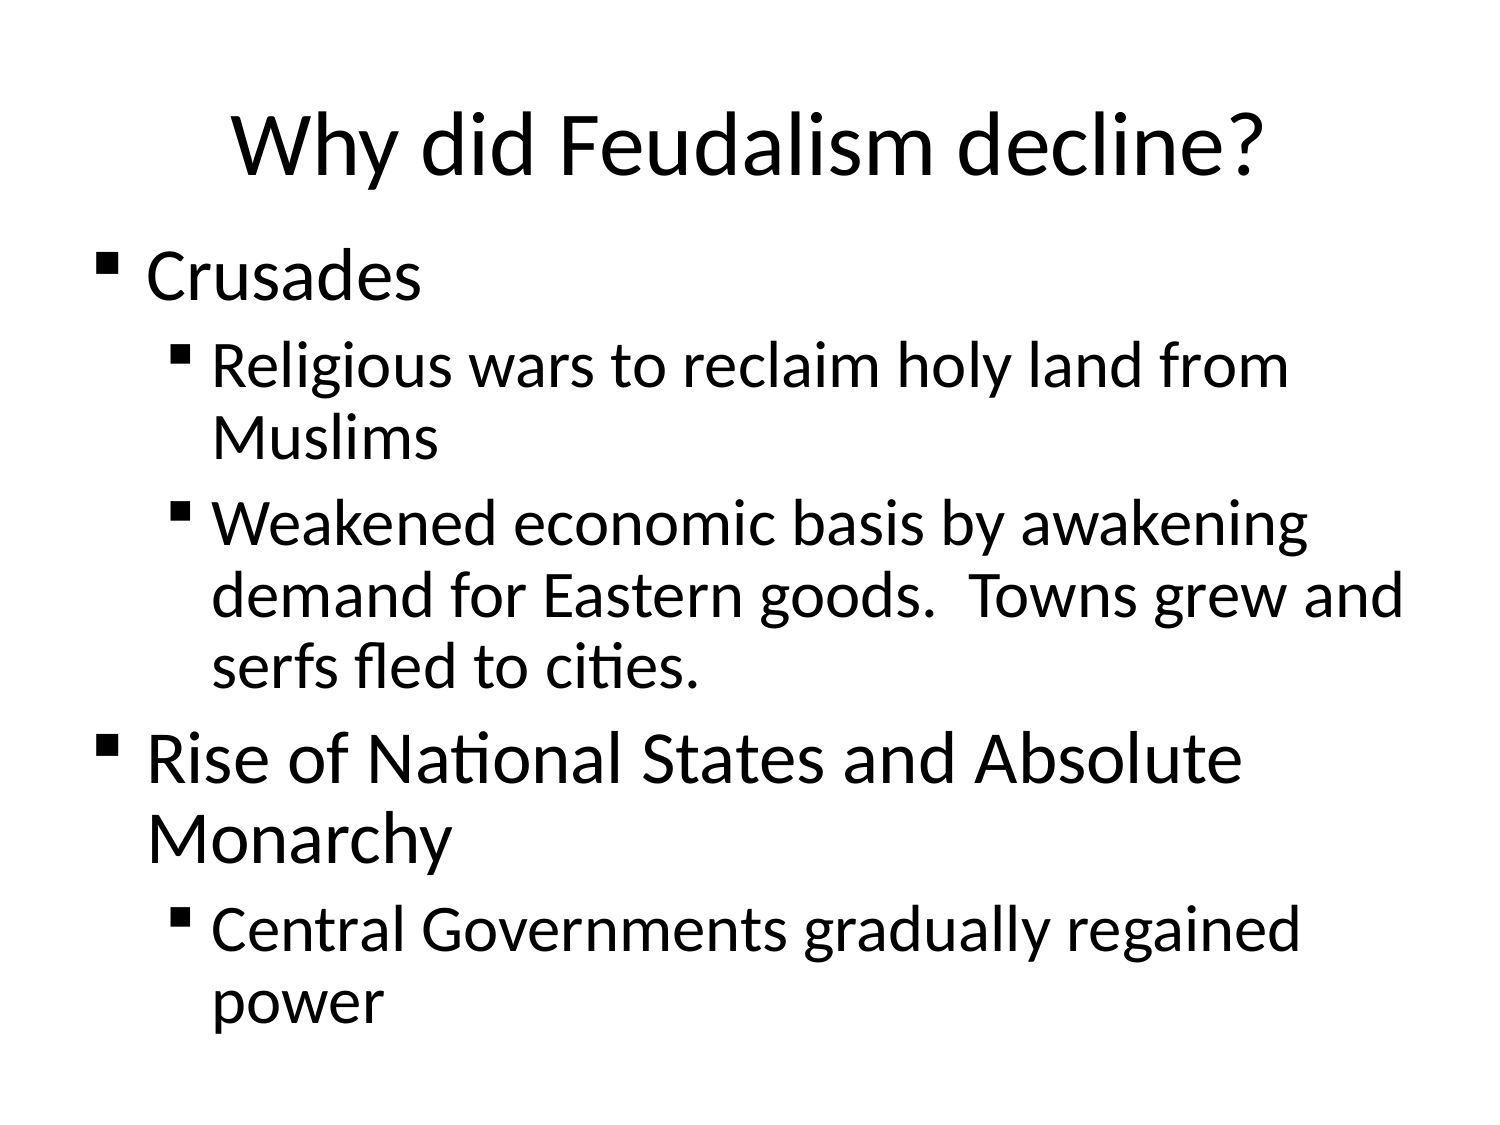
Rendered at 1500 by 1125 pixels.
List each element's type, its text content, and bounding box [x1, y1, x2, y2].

list Crusades Religious wars to reclaim holy land from Muslims Weakened economic basis by awakening demand for Eastern goods. Towns grew and serfs fled to cities. Rise of National States and Absolute Monarchy Central Governments gradually regained power [75, 228, 1474, 971]
title Why did Feudalism decline? [75, 45, 1425, 228]
